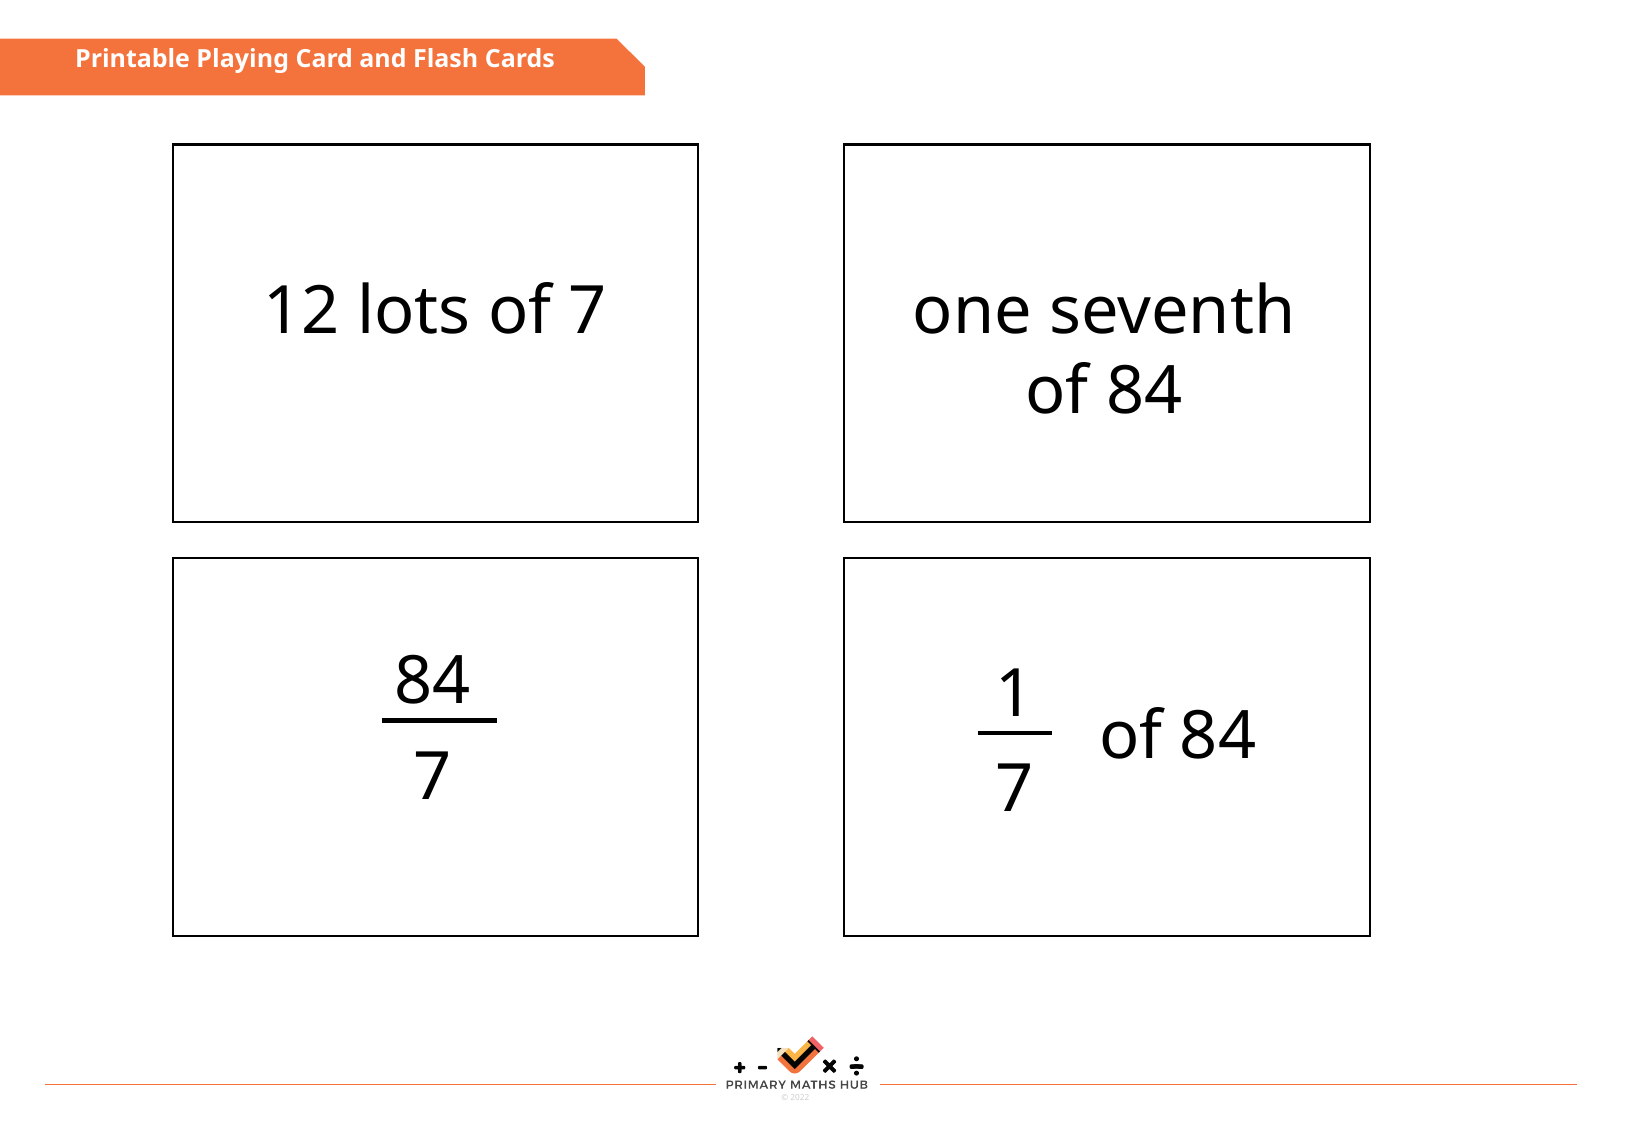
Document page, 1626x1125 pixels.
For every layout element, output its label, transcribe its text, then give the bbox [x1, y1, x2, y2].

table_cell 7 [368, 720, 497, 815]
text_box 12 lots of 7 [172, 259, 699, 355]
text_box [843, 143, 1371, 523]
text_box [172, 143, 699, 259]
table_cell 7 [978, 735, 1052, 828]
text_box one seventh of 84 [879, 259, 1329, 435]
text_box © 2022 [720, 1084, 870, 1110]
text_box Printable Playing Card and Flash Cards [0, 37, 646, 97]
picture [722, 1034, 872, 1094]
table_header 1 [978, 638, 1052, 731]
table_header 84 [368, 625, 497, 720]
text_box [172, 557, 699, 937]
text_box of 84 [1058, 684, 1298, 780]
text_box [843, 557, 1371, 937]
text_box [172, 355, 699, 523]
